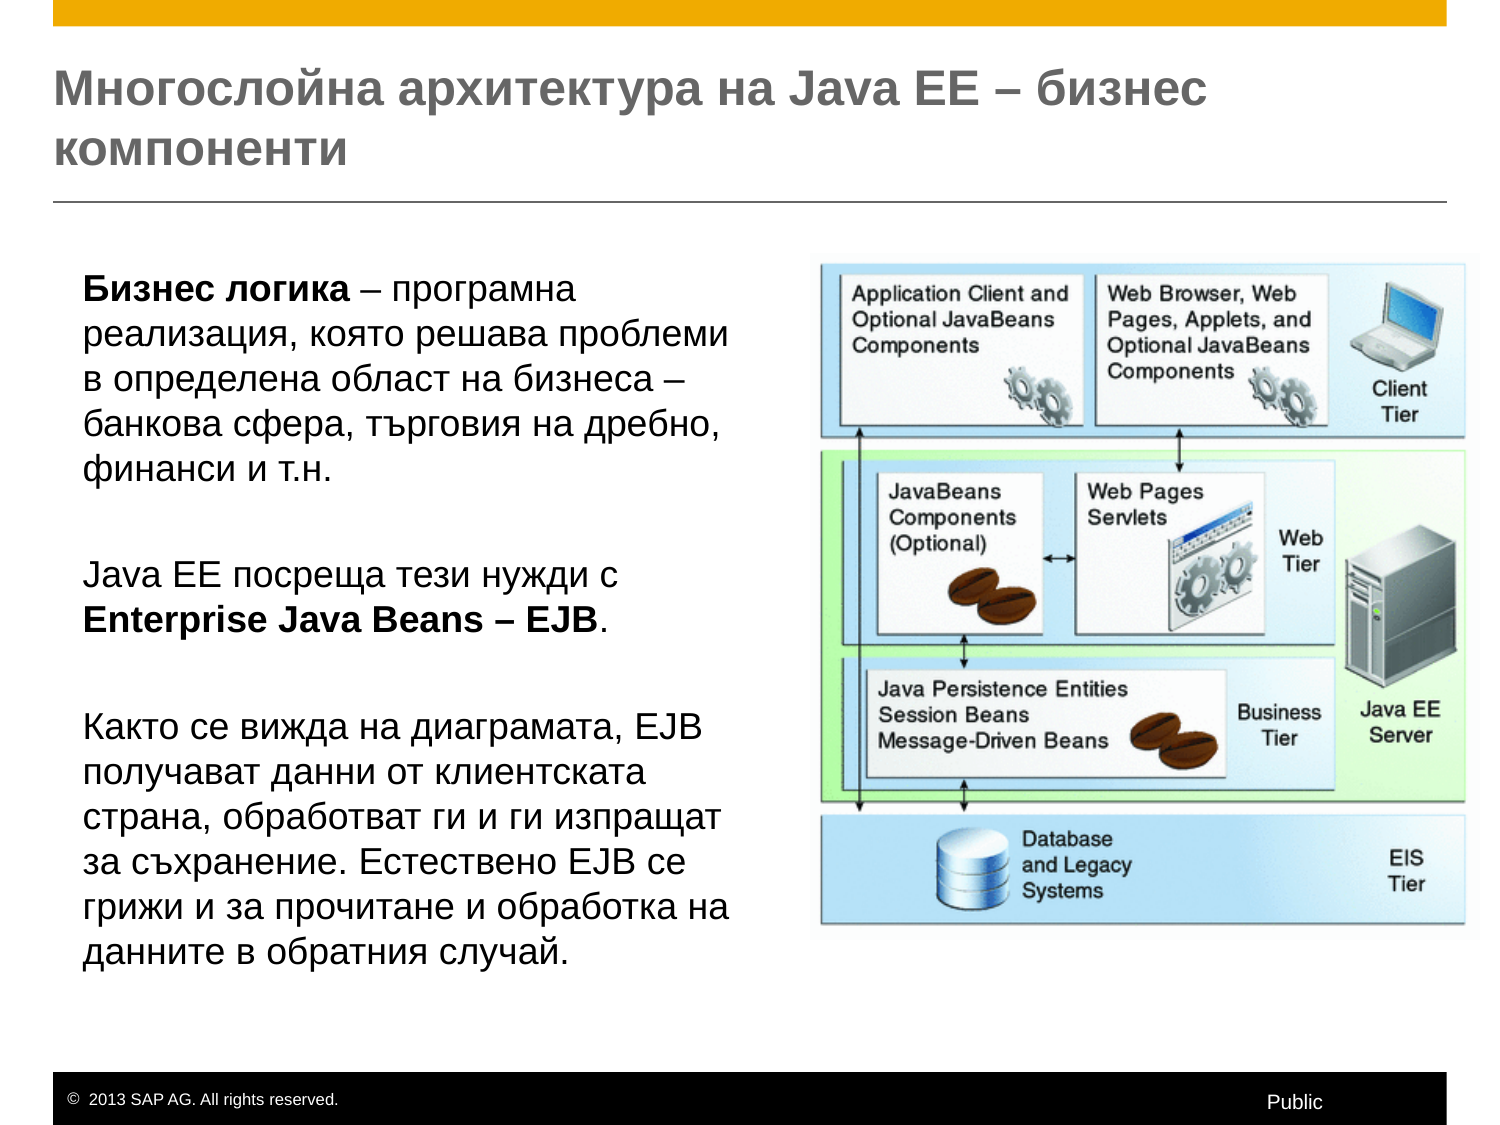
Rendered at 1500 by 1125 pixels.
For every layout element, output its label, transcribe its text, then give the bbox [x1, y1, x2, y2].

list Бизнес логика – програмна реализация, която решава проблеми в определена област на бизнеса – банкова сфера, търговия на дребно, финанси и т.н. Java EE посреща тези нужди с Enterprise Java Beans – EJB. Както се вижда на диаграмата, EJB получават данни от клиентската страна, обработват ги и ги изпращат за съхранение. Естествено EJB се грижи и за прочитане и обработка на данните в обратния случай. [53, 263, 759, 998]
title Многослойна архитектура на Jаva EE – бизнес компоненти [53, 53, 1447, 178]
picture [810, 253, 1480, 940]
